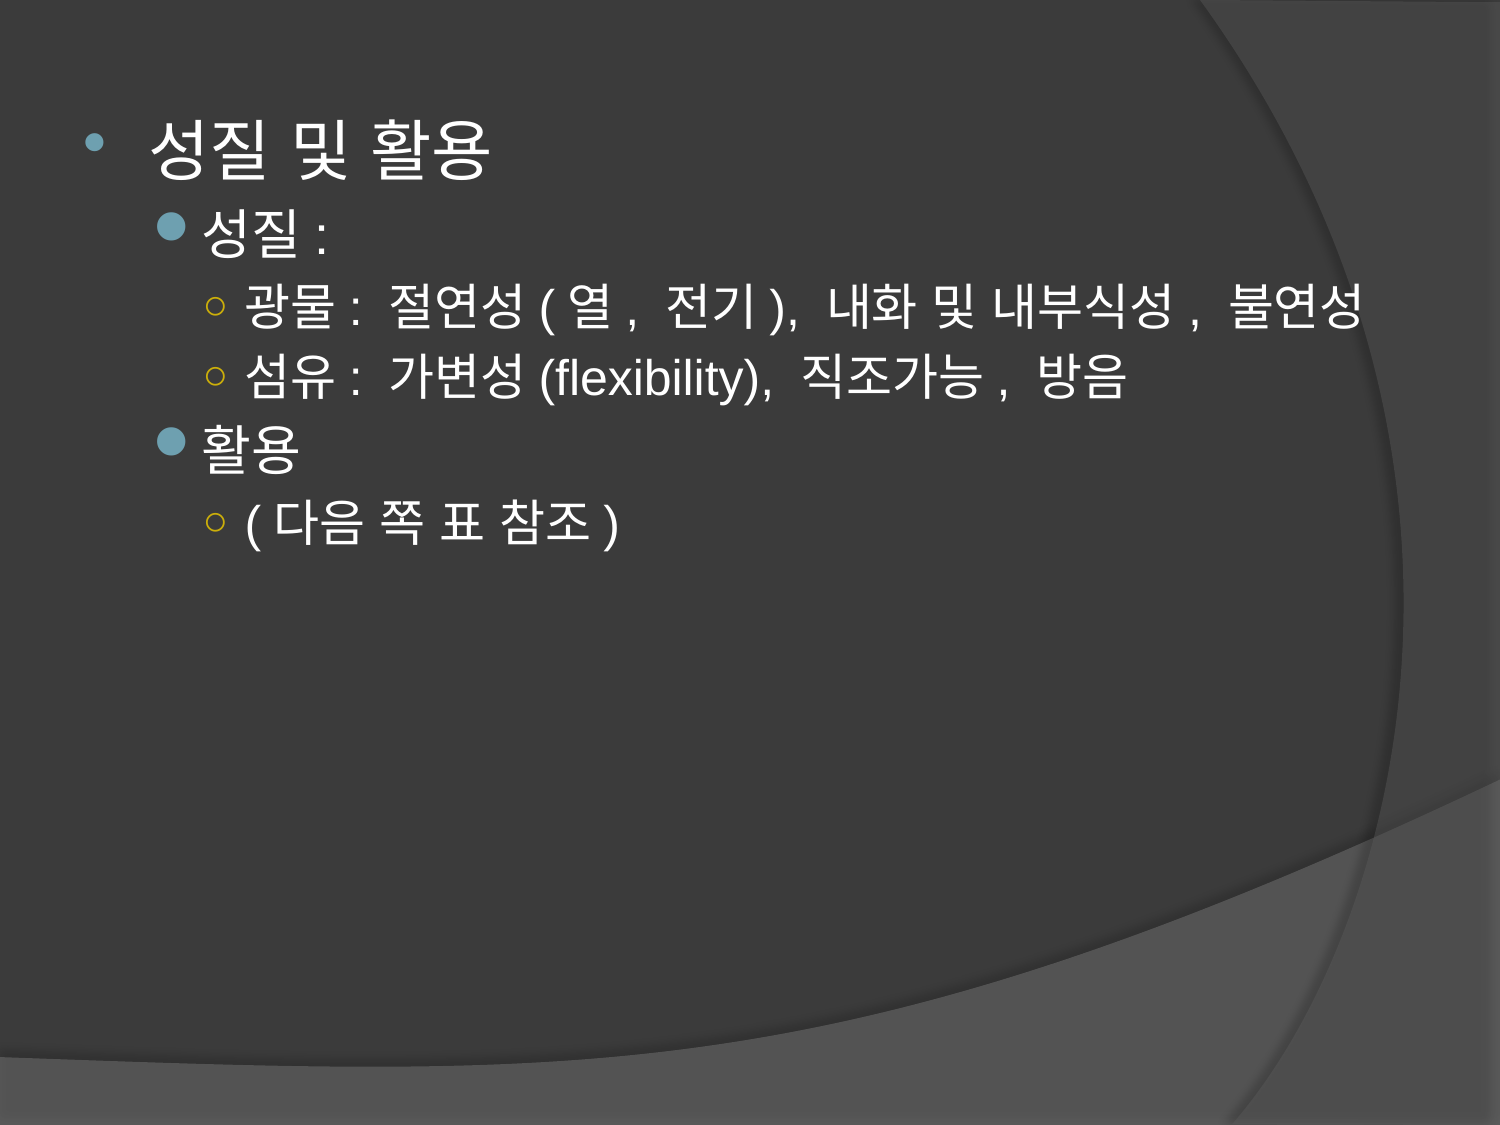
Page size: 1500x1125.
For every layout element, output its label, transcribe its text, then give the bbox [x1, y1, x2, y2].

list 성질 및 활용 성질: 광물: 절연성(열, 전기), 내화 및 내부식성, 불연성 섬유: 가변성(flexibility), 직조가능, 방음 활용 (다음 쪽 표 참조) [64, 101, 1412, 1024]
